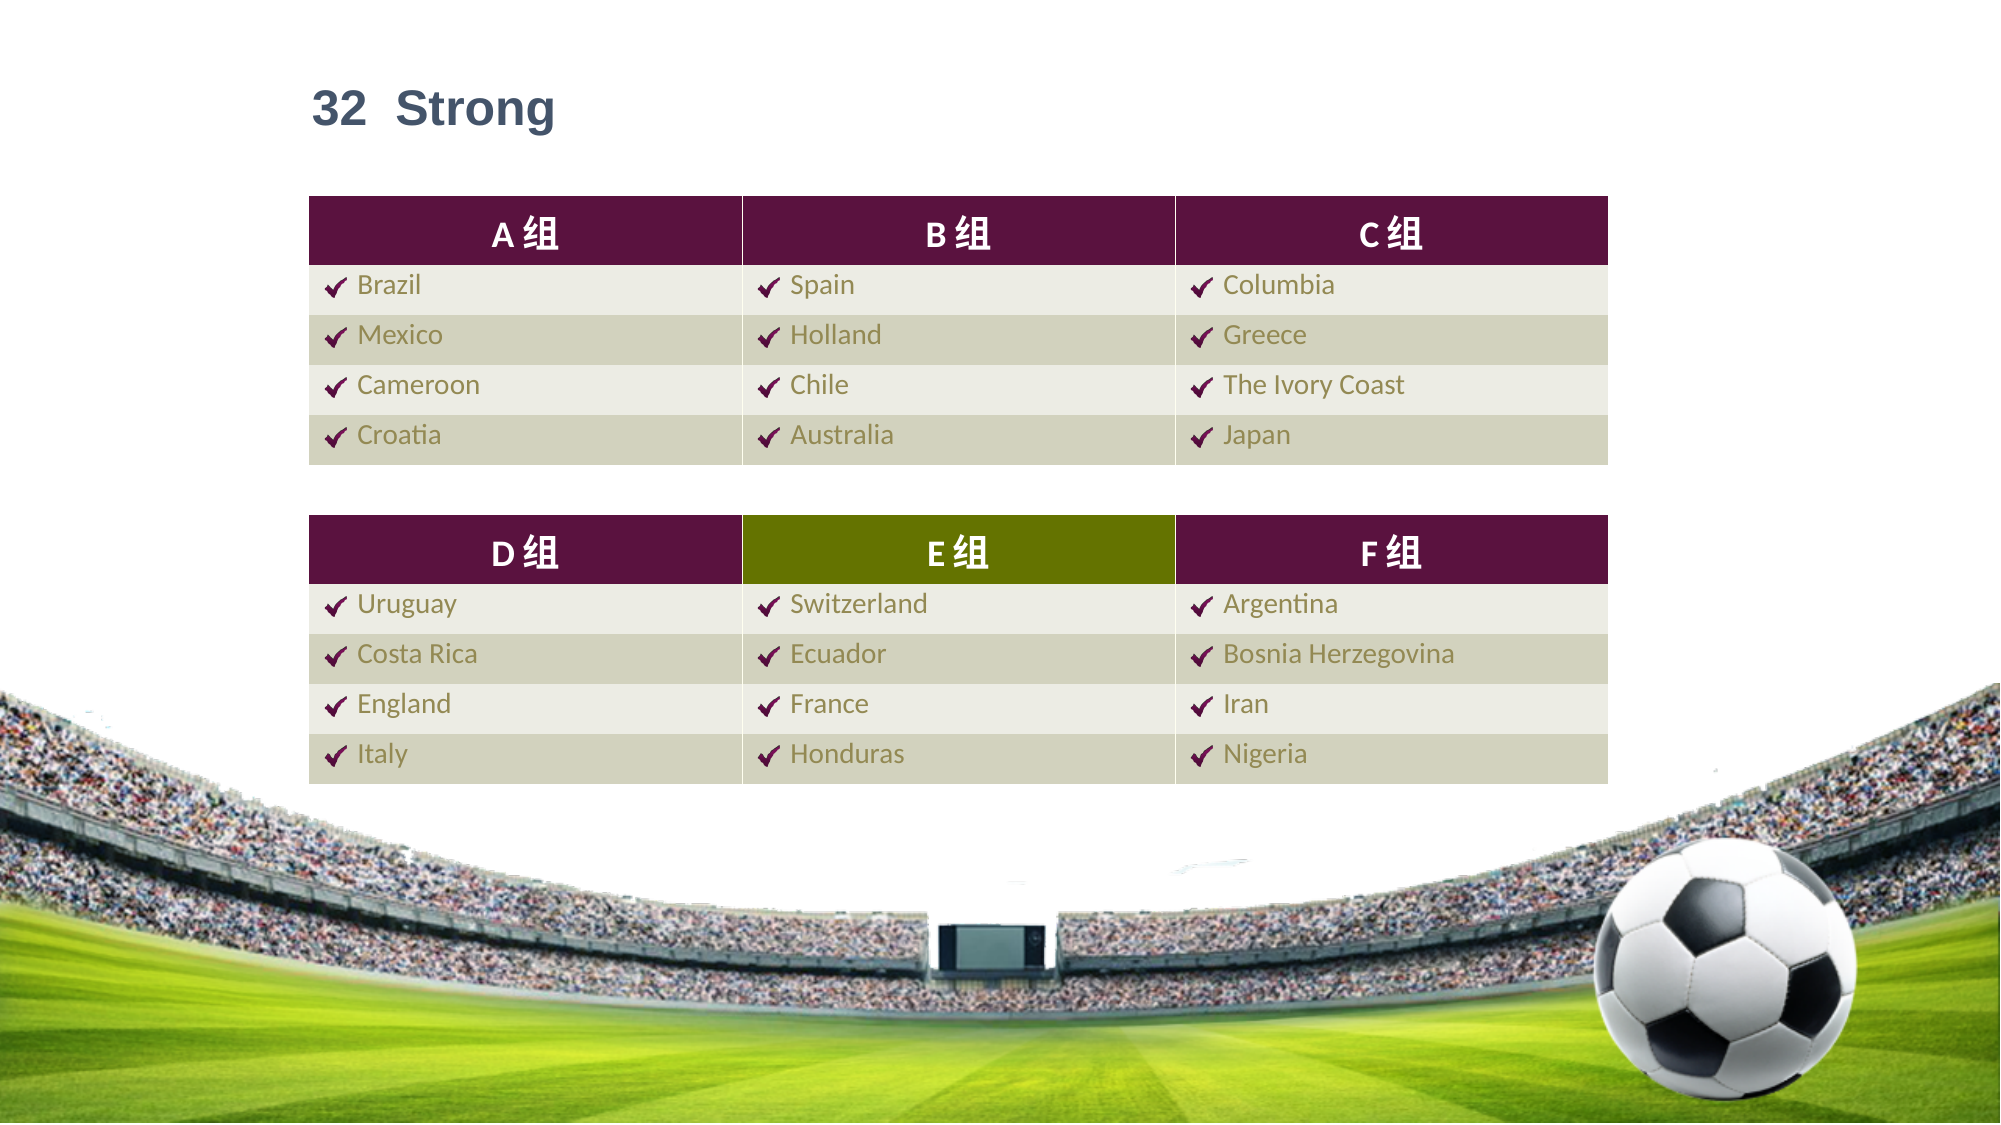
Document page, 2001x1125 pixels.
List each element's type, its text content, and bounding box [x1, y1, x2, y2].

picture [1190, 277, 1224, 298]
table_cell Argentina [1176, 584, 1608, 634]
table_cell The Ivory Coast [1176, 365, 1608, 415]
table_header D组 [309, 515, 742, 584]
table_cell Japan [1176, 415, 1608, 465]
picture [324, 427, 358, 448]
table_cell Mexico [309, 315, 742, 365]
table_cell Australia [743, 415, 1175, 465]
table_header E组 [743, 515, 1175, 584]
picture [757, 596, 791, 617]
picture [1190, 327, 1224, 348]
table_cell Uruguay [309, 584, 742, 634]
picture [1190, 427, 1224, 448]
picture [1190, 377, 1224, 398]
picture [324, 596, 358, 617]
table_header F组 [1176, 515, 1608, 584]
picture [1190, 646, 1224, 667]
picture [1190, 596, 1224, 617]
picture [324, 377, 358, 398]
table_header B组 [743, 196, 1175, 265]
table_cell Bosnia Herzegovina [1176, 634, 1608, 683]
picture [324, 646, 358, 667]
table_cell Greece [1176, 315, 1608, 365]
picture [324, 277, 358, 298]
table_cell Costa Rica [309, 634, 742, 683]
table_cell Holland [743, 315, 1175, 365]
table_header A组 [309, 196, 742, 265]
table_cell Ecuador [743, 634, 1175, 683]
picture [757, 277, 791, 298]
table_cell Croatia [309, 415, 742, 465]
picture [757, 646, 791, 667]
table_cell Spain [743, 265, 1175, 315]
table_cell Chile [743, 365, 1175, 415]
table_header C组 [1176, 196, 1608, 265]
table_cell Columbia [1176, 265, 1608, 315]
picture [757, 327, 791, 348]
picture [757, 427, 791, 448]
table_cell Brazil [309, 265, 742, 315]
table_cell Cameroon [309, 365, 742, 415]
text_box 32 Strong [297, 67, 586, 143]
picture [324, 327, 358, 348]
picture [0, 683, 2000, 1123]
picture [757, 377, 791, 398]
table_cell Switzerland [743, 584, 1175, 634]
